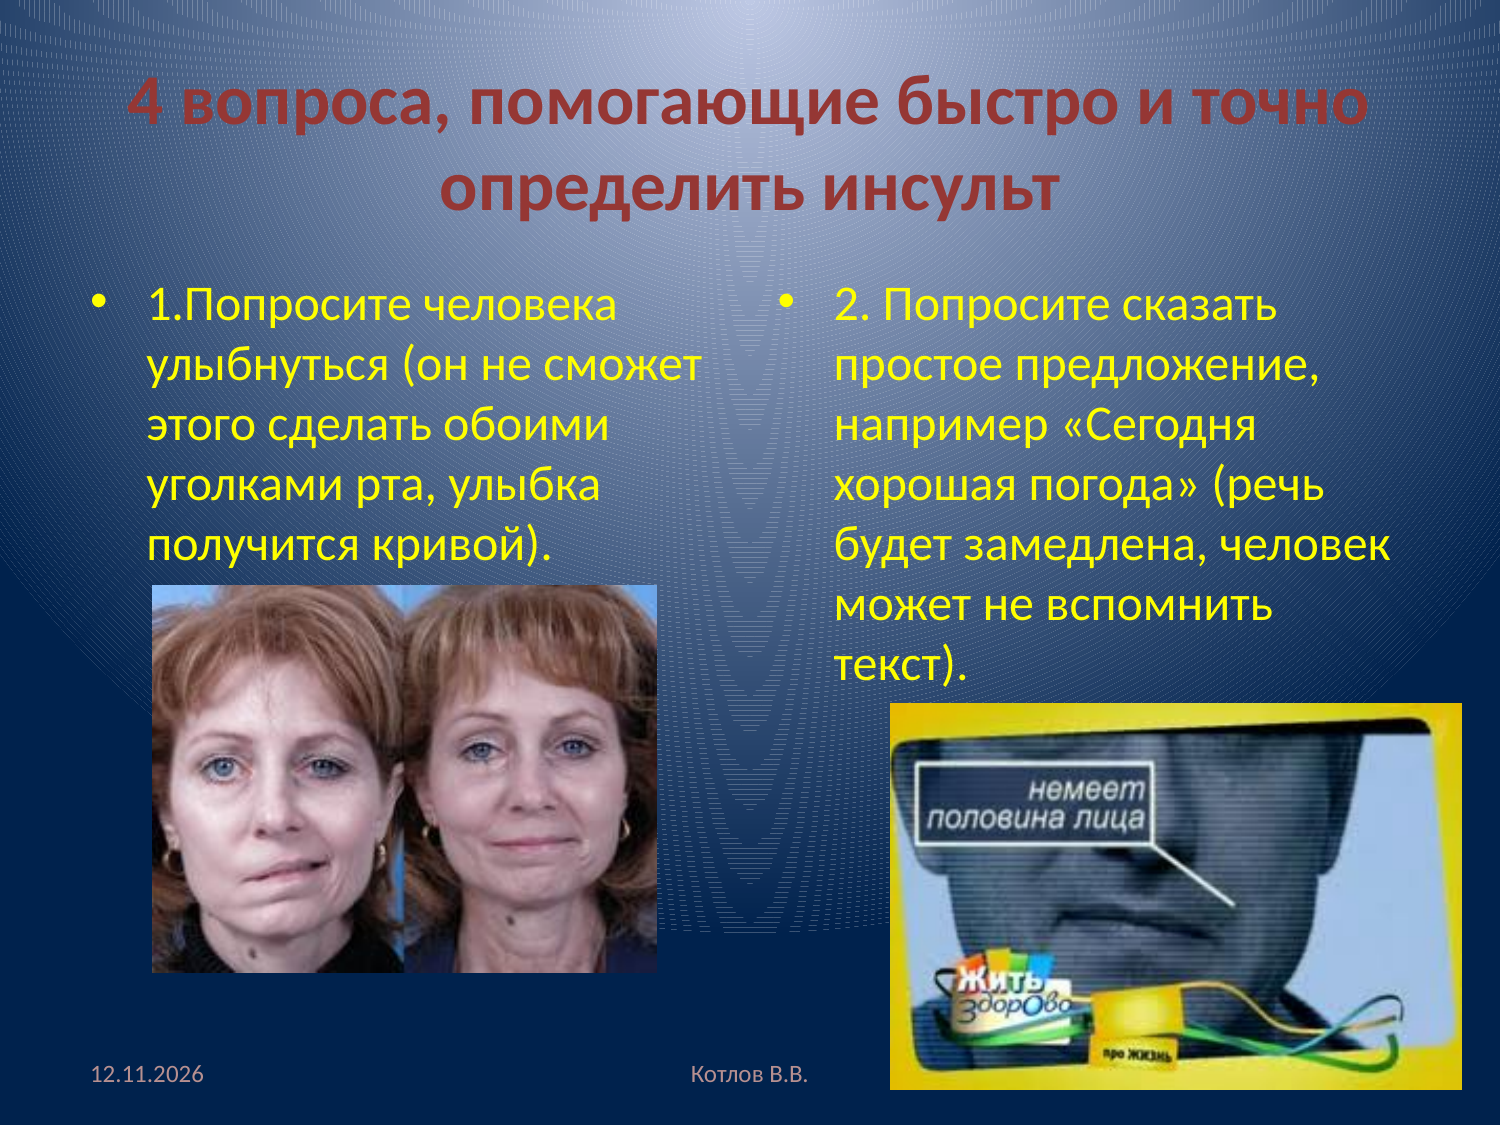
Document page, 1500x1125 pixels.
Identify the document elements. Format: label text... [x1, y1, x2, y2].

list 2. Попросите сказать простое предложение, например «Сегодня хорошая погода» (речь будет замедлена, человек может не вспомнить текст). [762, 262, 1425, 1005]
picture [890, 702, 1462, 1090]
title 4 вопроса, помогающие быстро и точно определить инсульт [75, 45, 1425, 233]
footer Котлов В.В. [512, 1042, 988, 1103]
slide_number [75, 1042, 425, 1103]
picture [152, 585, 657, 973]
list 1.Попросите человека улыбнуться (он не сможет этого сделать обоими уголками рта, улыбка получится кривой). [75, 262, 738, 1005]
